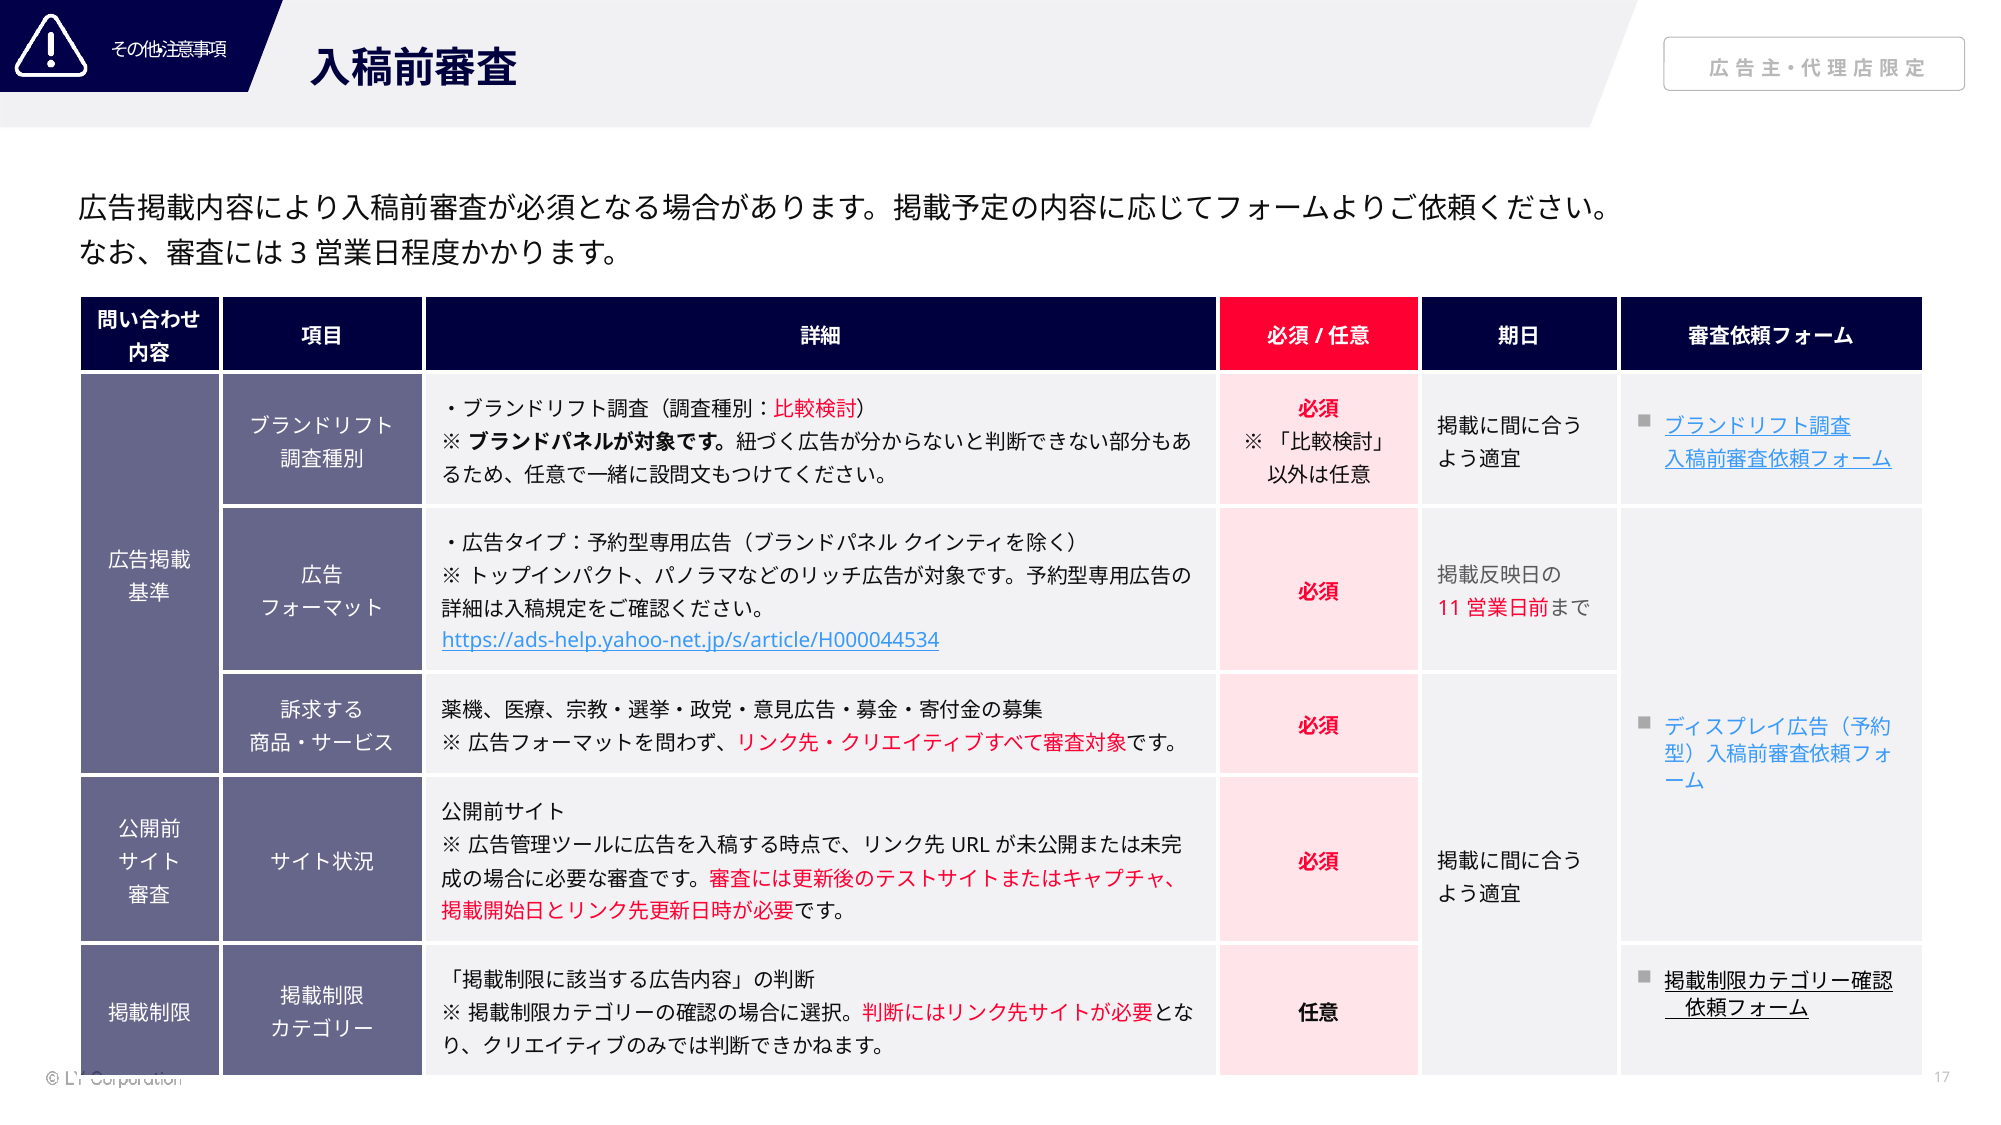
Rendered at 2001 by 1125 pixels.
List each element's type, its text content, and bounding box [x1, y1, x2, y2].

table_cell 訴求する 商品・サービス [223, 674, 422, 773]
table_cell サイト状況 [223, 777, 422, 941]
table_cell 掲載に間に合うよう適宜 [1422, 374, 1617, 504]
list 入稿前審査 [309, 41, 1645, 97]
list その他・注意事項 [97, 13, 240, 81]
table_cell 広告 フォーマット [223, 508, 422, 670]
table_cell 広告掲載 基準 [81, 374, 219, 773]
table_cell 掲載制限 カテゴリー [223, 945, 422, 1075]
table_cell 必須 [1220, 777, 1418, 941]
table_header 項目 [223, 297, 422, 370]
table_cell 掲載に間に合うよう適宜 [1422, 674, 1617, 1075]
table_cell 掲載反映日の 11営業日前まで [1422, 508, 1617, 670]
table_header 期日 [1422, 297, 1617, 370]
table_cell 掲載制限カテゴリー確認 依頼フォーム [1621, 945, 1922, 1075]
table_cell 公開前 サイト 審査 [81, 777, 219, 941]
table_cell ブランドリフト調査 入稿前審査依頼フォーム [1621, 374, 1922, 504]
text_box 広告掲載内容により入稿前審査が必須となる場合があります。掲載予定の内容に応じてフォームよりご依頼ください。 なお、審査には3営業日程度かかります。 [78, 178, 1922, 270]
table_header 必須/任意 [1220, 297, 1418, 370]
table_cell 必須 [1220, 508, 1418, 670]
table_cell ディスプレイ広告（予約型）入稿前審査依頼フォーム [1621, 508, 1922, 941]
table_cell 必須 [1220, 674, 1418, 773]
picture [46, 1071, 181, 1088]
table_header 審査依頼フォーム [1621, 297, 1922, 370]
table_cell 掲載制限 [81, 945, 219, 1075]
table_cell ・ブランドリフト調査（調査種別：比較検討） ※ブランドパネルが対象です。紐づく広告が分からないと判断できない部分もあるため、任意で一緒に設問文もつけてください。 [426, 374, 1216, 504]
table_cell 「掲載制限に該当する広告内容」の判断 ※掲載制限カテゴリーの確認の場合に選択。判断にはリンク先サイトが必要となり、クリエイティブのみでは判断できかねます。 [426, 945, 1216, 1075]
table_cell 薬機、医療、宗教・選挙・政党・意見広告・募金・寄付金の募集 ※広告フォーマットを問わず、リンク先・クリエイティブすべて審査対象です。 [426, 674, 1216, 773]
table_cell 任意 [1220, 945, 1418, 1075]
picture [9, 5, 92, 87]
table_header 詳細 [426, 297, 1216, 370]
table_cell ・広告タイプ：予約型専用広告（ブランドパネル クインティを除く） ※トップインパクト、パノラマなどのリッチ広告が対象です。予約型専用広告の詳細は入稿規定をご確認ください。 https://ads-help.yahoo-net.jp/s/article/H000044534 [426, 508, 1216, 670]
table_cell 必須 ※「比較検討」 以外は任意 [1220, 374, 1418, 504]
table_cell ブランドリフト 調査種別 [223, 374, 422, 504]
table_header 問い合わせ 内容 [81, 297, 219, 370]
table_cell 公開前サイト ※広告管理ツールに広告を入稿する時点で、リンク先URLが未公開または未完成の場合に必要な審査です。審査には更新後のテストサイトまたはキャプチャ、掲載開始日とリンク先更新日時が必要です。 [426, 777, 1216, 941]
